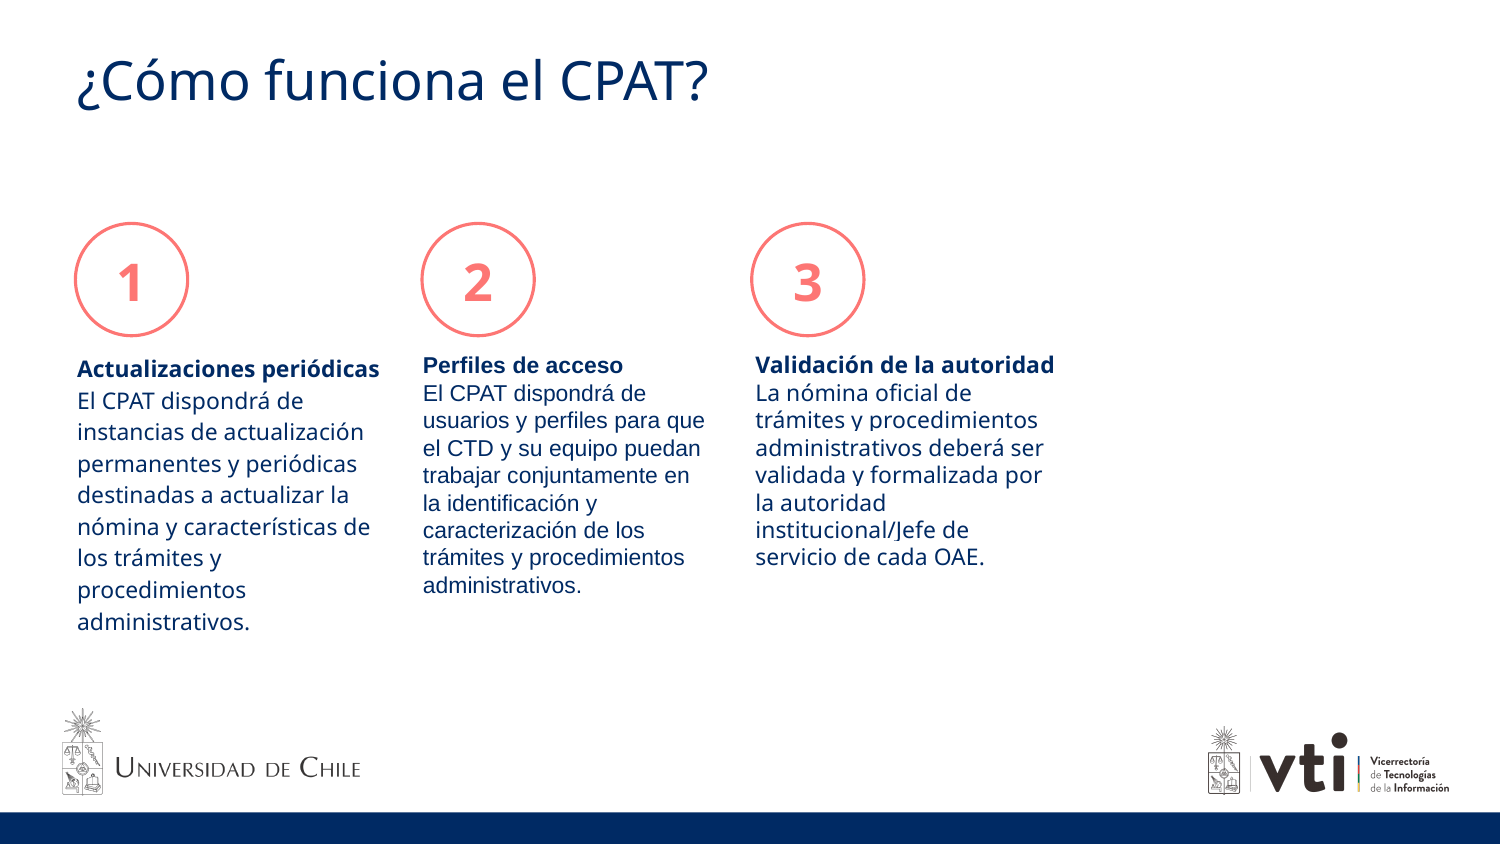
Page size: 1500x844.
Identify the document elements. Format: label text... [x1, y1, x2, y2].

text_box [75, 223, 188, 336]
text_box 1 [101, 234, 169, 309]
text_box Actualizaciones periódicas El CPAT dispondrá de instancias de actualización permanentes y periódicas destinadas a actualizar la nómina y características de los trámites y procedimientos administrativos. [62, 335, 397, 650]
picture [1208, 726, 1449, 795]
text_box Validación de la autoridad La nómina oficial de trámites y procedimientos administrativos deberá ser validada y formalizada por la autoridad institucional/Jefe de servicio de cada OAE. [740, 335, 1071, 608]
text_box ¿Cómo funciona el CPAT? [62, 39, 960, 119]
text_box [422, 223, 535, 336]
text_box Perfiles de acceso El CPAT dispondrá de usuarios y perfiles para que el CTD y su equipo puedan trabajar conjuntamente en la identificación y caracterización de los trámites y procedimientos administrativos. [407, 335, 722, 613]
text_box [751, 223, 864, 336]
picture [62, 708, 360, 796]
text_box 2 [448, 234, 516, 309]
text_box 3 [778, 234, 846, 309]
